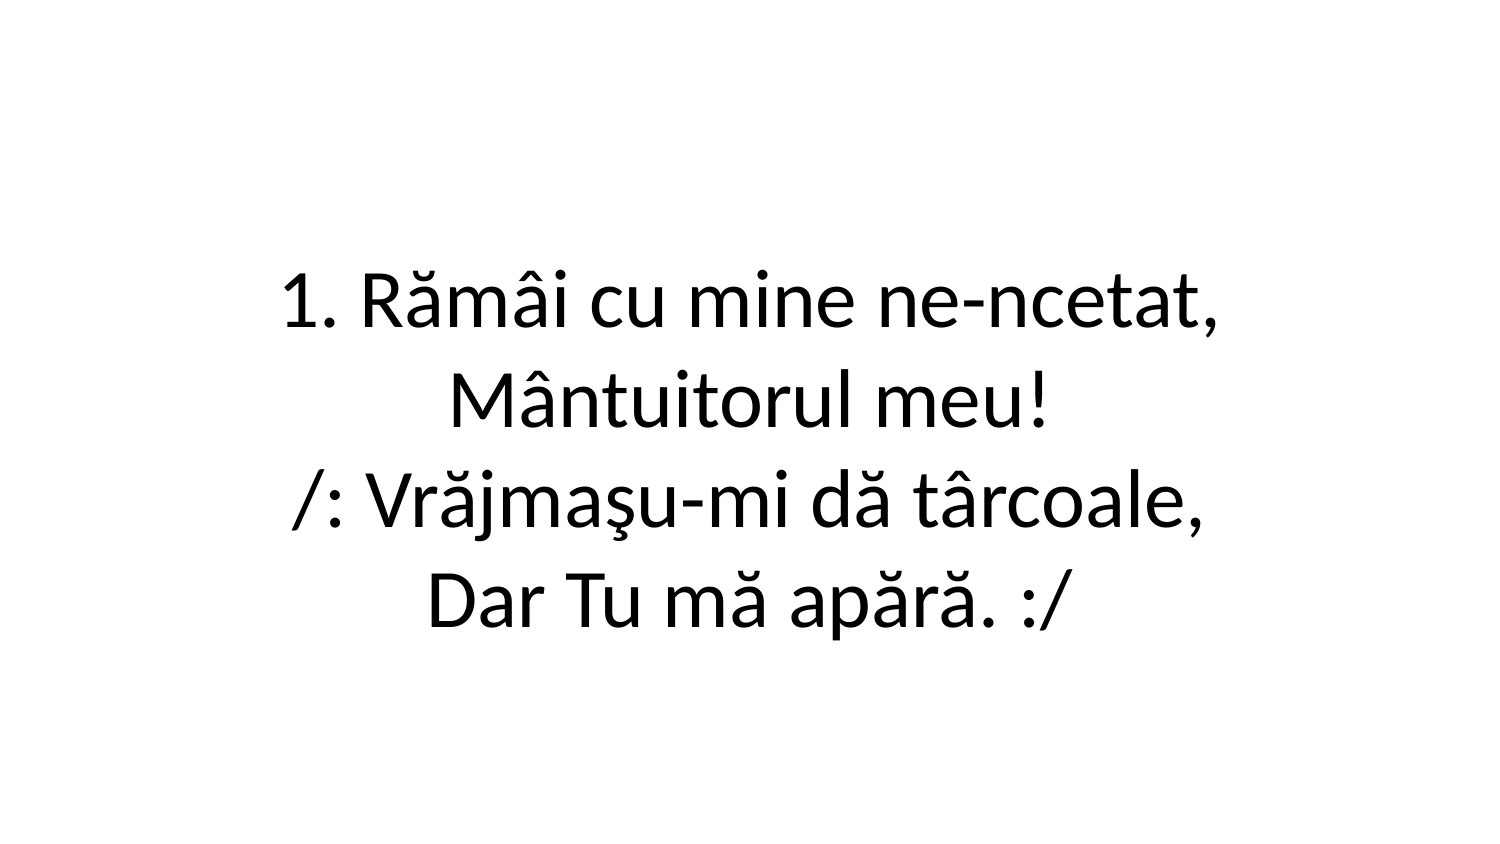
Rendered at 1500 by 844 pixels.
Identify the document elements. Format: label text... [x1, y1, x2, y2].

text_box 1. Rămâi cu mine ne-ncetat, Mântuitorul meu! /: Vrăjmaşu-mi dă târcoale, Dar Tu mă apără. :/ [263, 192, 1237, 652]
